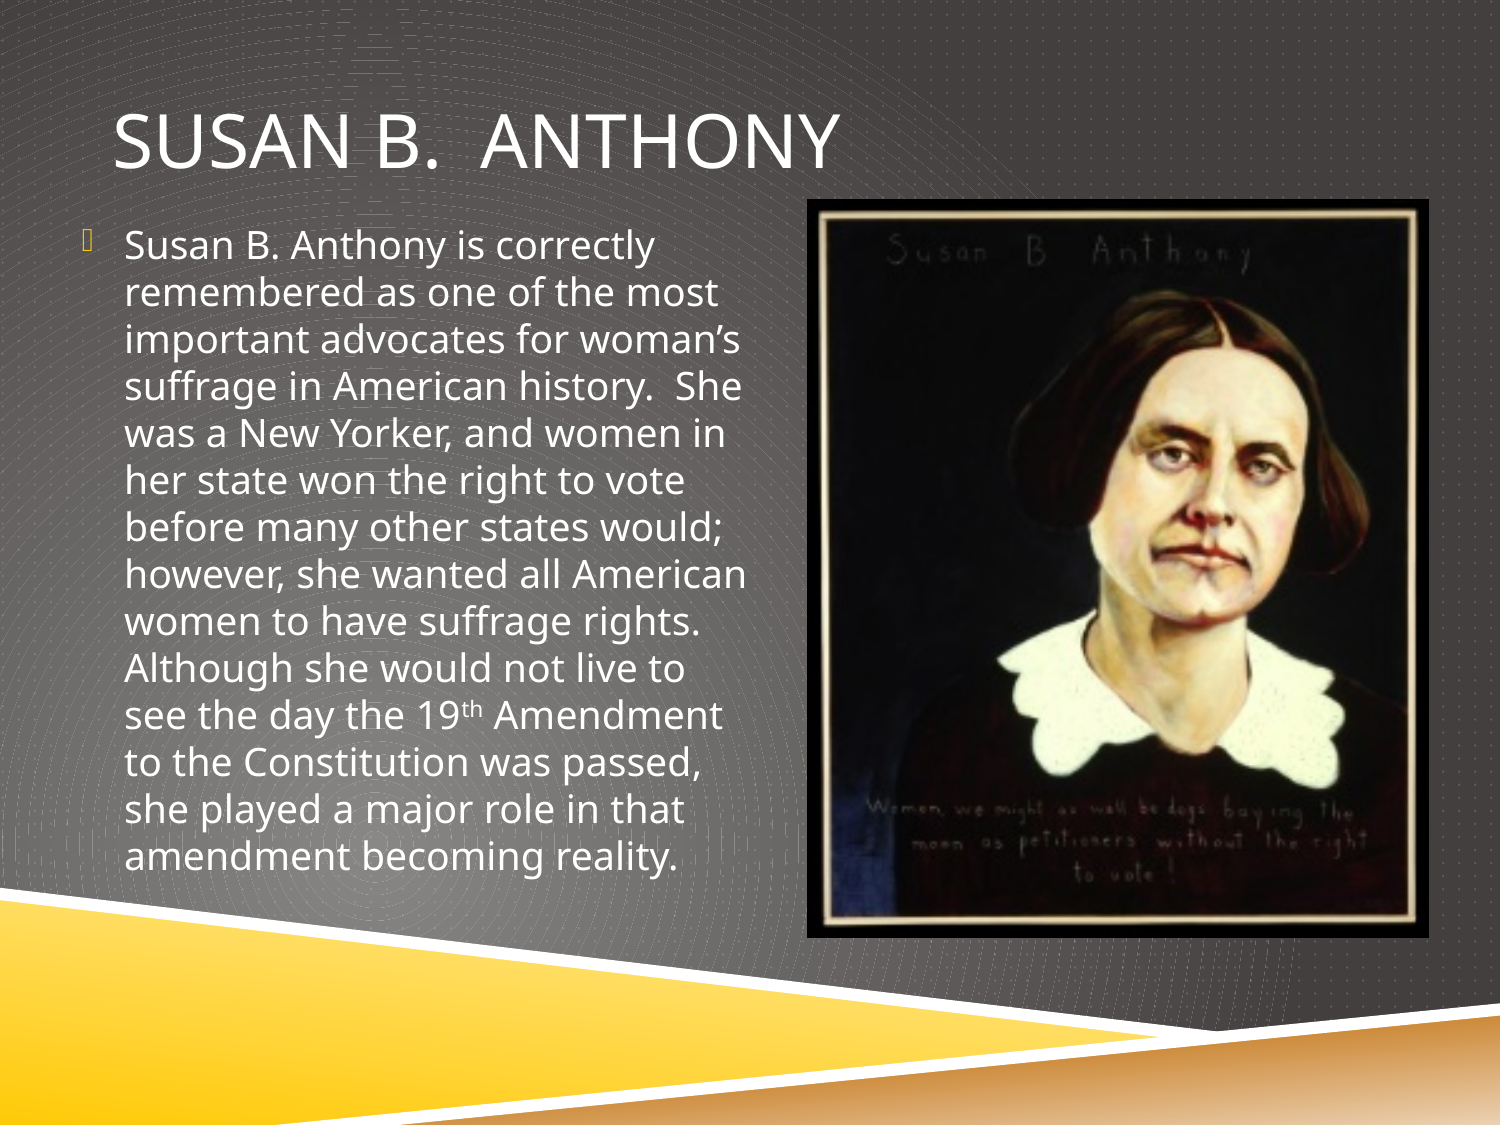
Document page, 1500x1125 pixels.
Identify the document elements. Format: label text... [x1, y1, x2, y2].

list Susan B. Anthony is correctly remembered as one of the most important advocates for woman’s suffrage in American history. She was a New Yorker, and women in her state won the right to vote before many other states would; however, she wanted all American women to have suffrage rights. Although she would not live to see the day the 19th Amendment to the Constitution was passed, she played a major role in that amendment becoming reality. [71, 212, 750, 913]
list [807, 199, 1429, 938]
title Susan B. Anthony [112, 45, 1388, 233]
